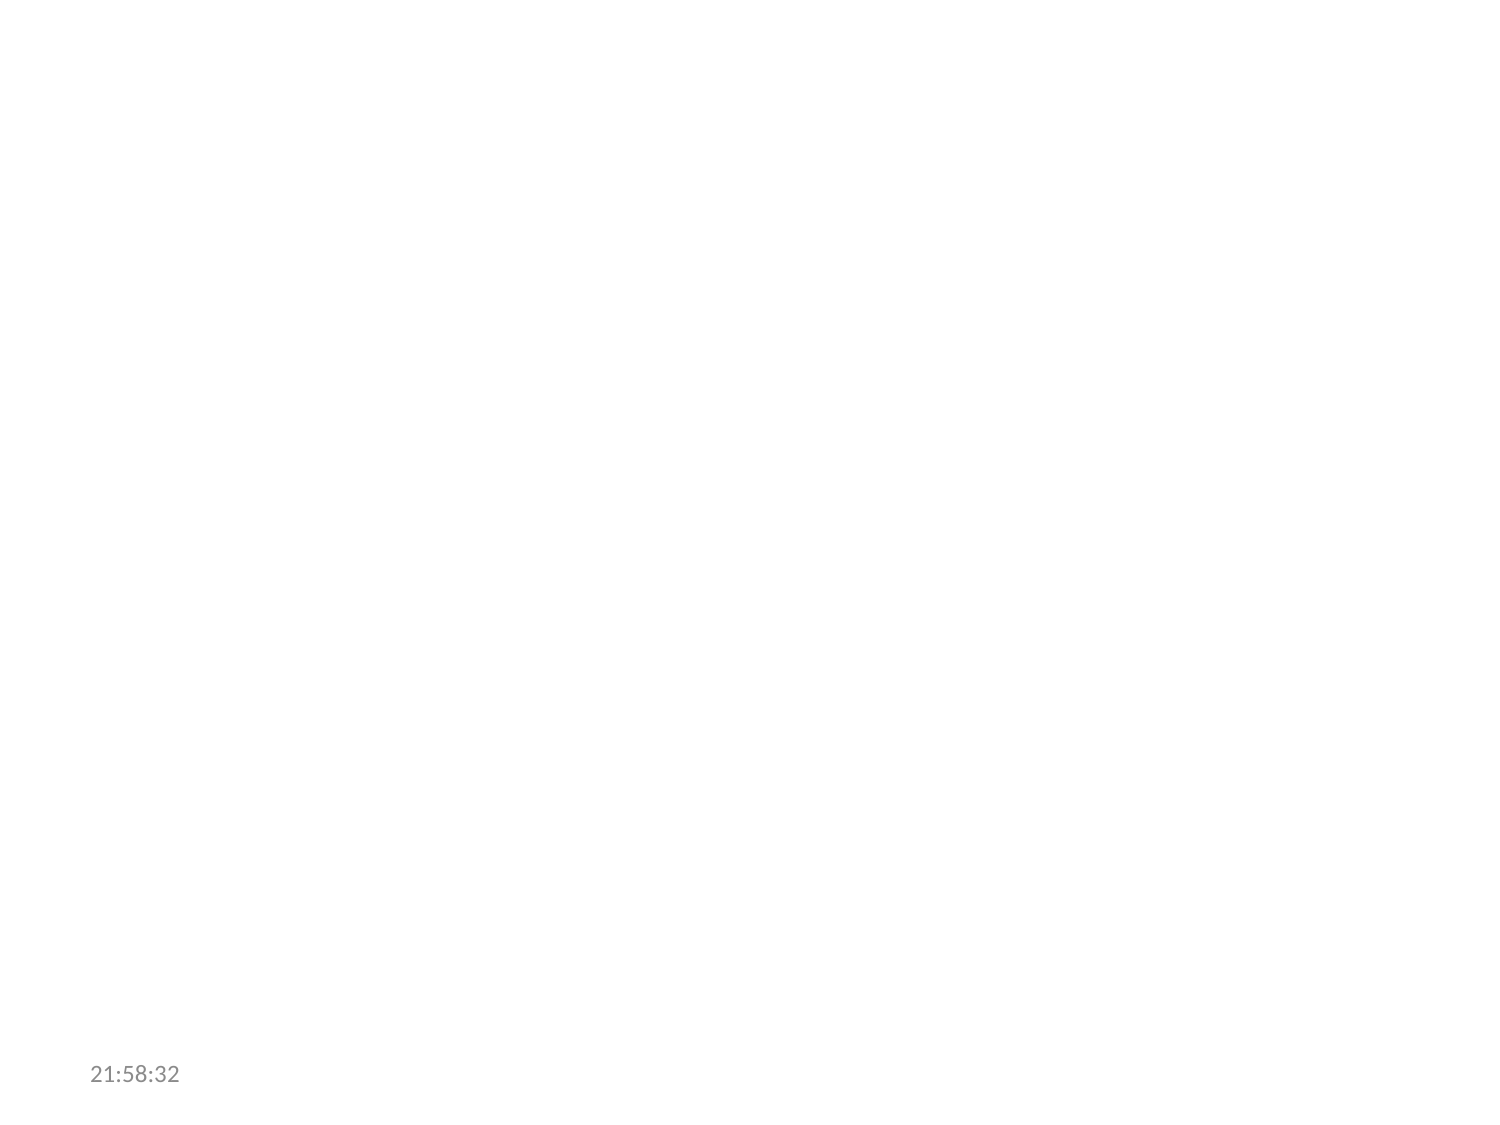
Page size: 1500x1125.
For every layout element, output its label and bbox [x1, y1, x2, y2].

slide_number [75, 1042, 425, 1103]
